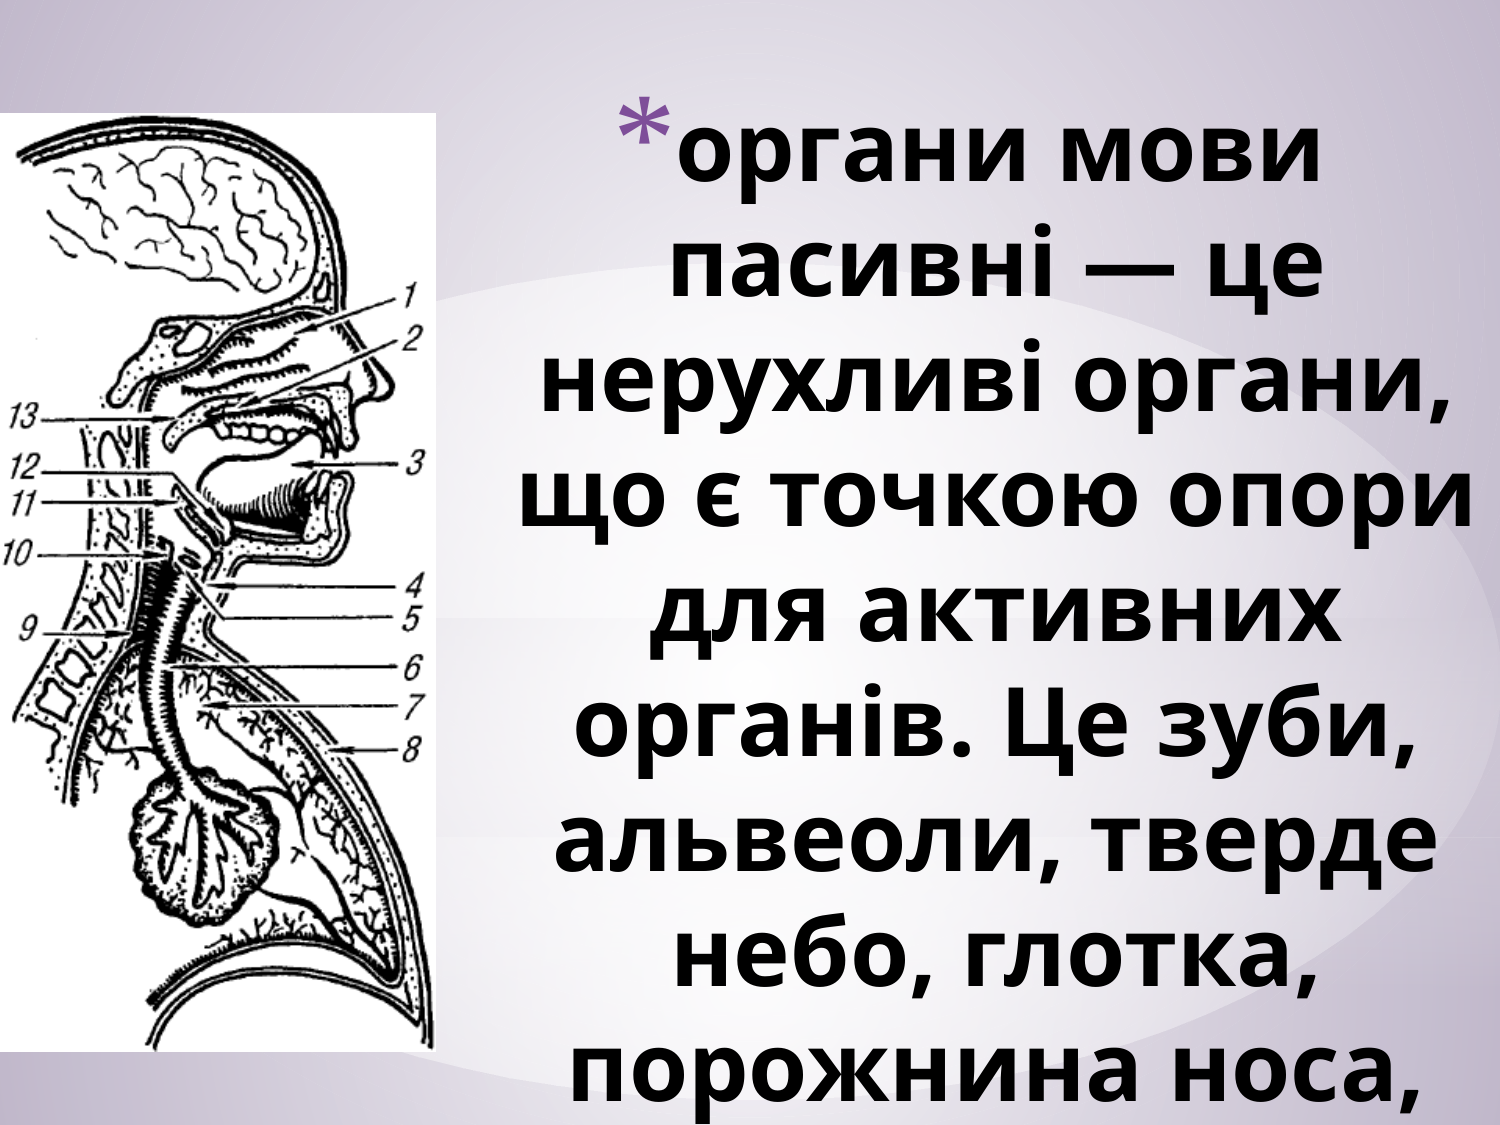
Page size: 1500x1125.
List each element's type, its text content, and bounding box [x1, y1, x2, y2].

title органи мови пасивні — це нерухливі органи, що є точкою опори для активних органів. Це зуби, альвеоли, тверде небо, глотка, порожнина носа, гортань; [435, 78, 1500, 266]
picture [0, 113, 437, 1052]
